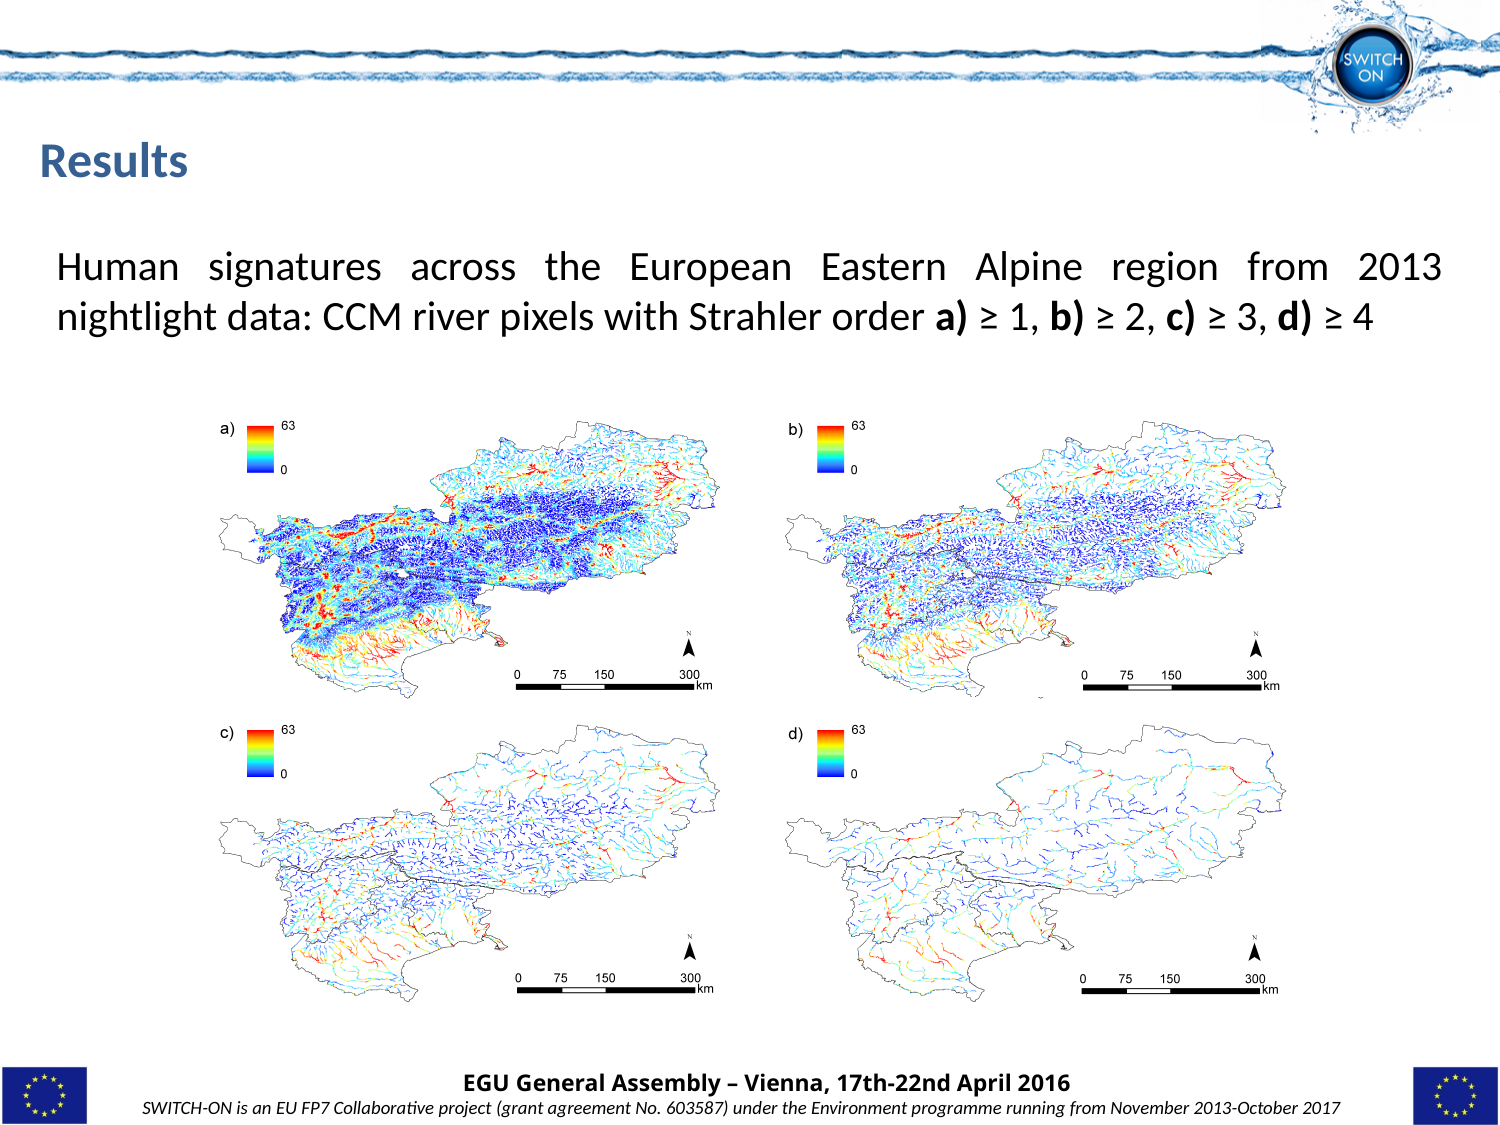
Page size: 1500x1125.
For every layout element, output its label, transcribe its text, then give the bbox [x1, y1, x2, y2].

picture [0, 1065, 88, 1125]
picture [0, 0, 1500, 140]
picture [178, 396, 1373, 1038]
picture [1410, 1065, 1499, 1125]
text_box Results [24, 149, 1476, 196]
text_box EGU General Assembly – Vienna, 17th-22nd April 2016 SWITCH-ON is an EU FP7 Collaborative project (grant agreement No. 603587) under the Environment programme running from November 2013-October 2017 [136, 1062, 1399, 1123]
text_box Human signatures across the European Eastern Alpine region from 2013 nightlight data: CCM river pixels with Strahler order a) ≥ 1, b) ≥ 2, c) ≥ 3, d) ≥ 4 [41, 231, 1459, 346]
